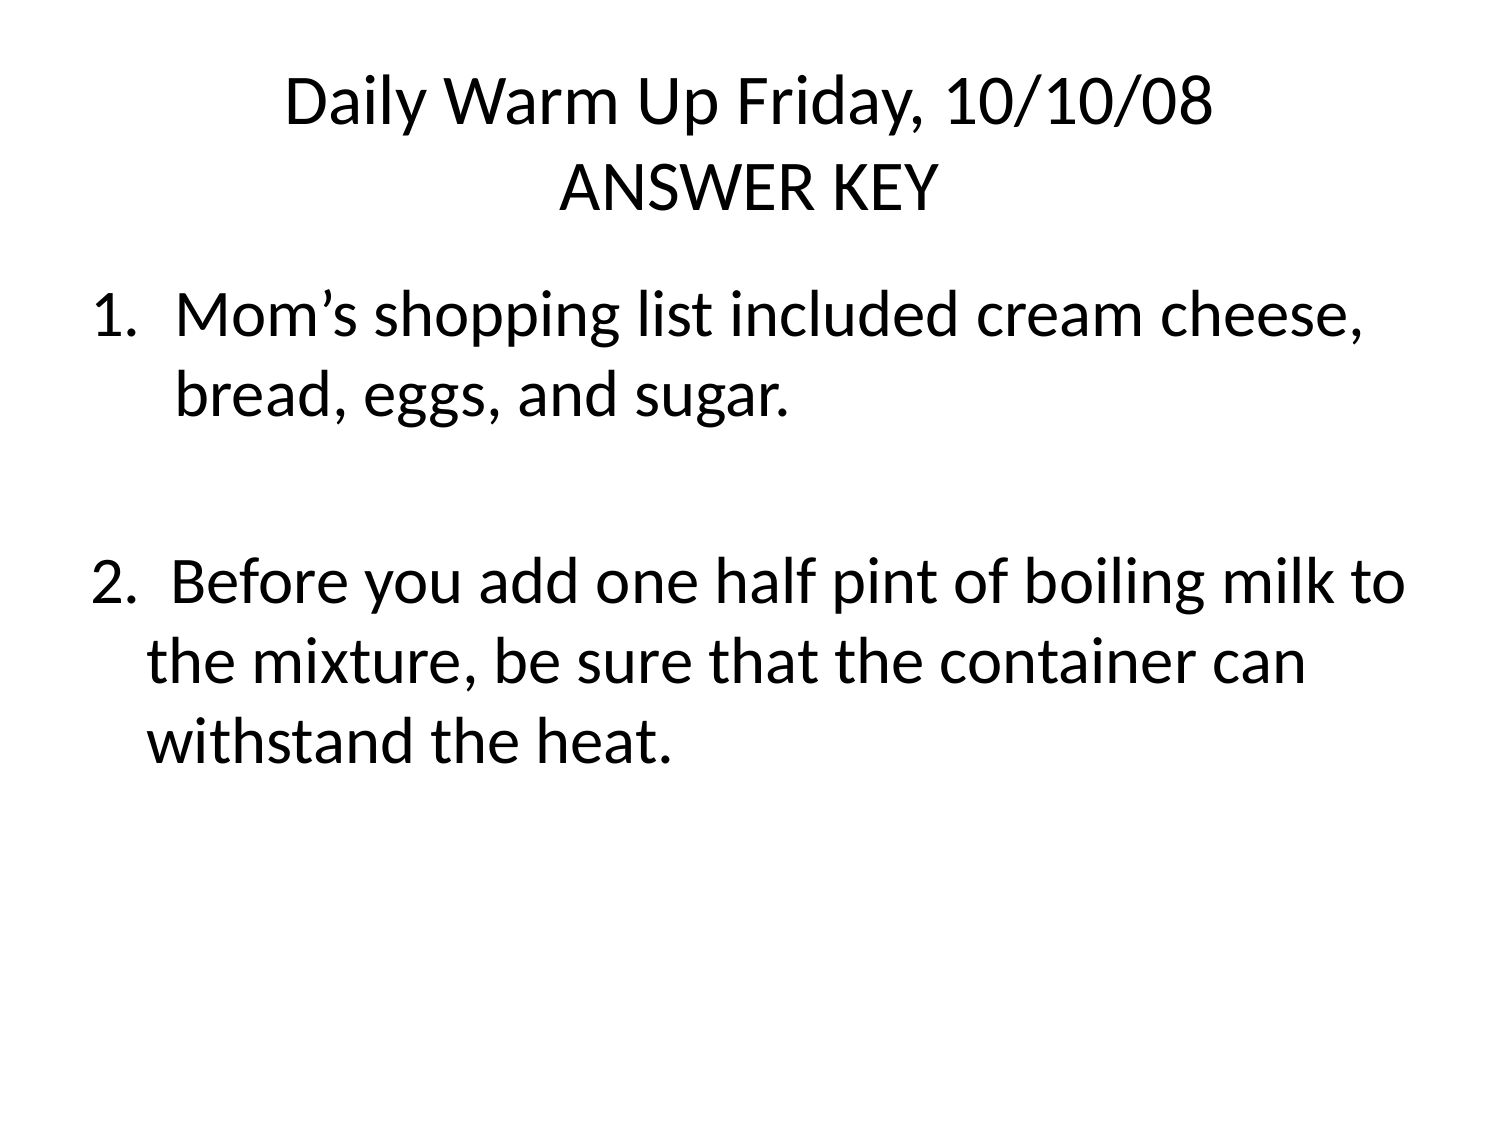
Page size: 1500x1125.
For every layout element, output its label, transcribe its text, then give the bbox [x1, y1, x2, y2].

title Daily Warm Up Friday, 10/10/08 ANSWER KEY [75, 45, 1425, 233]
list Mom’s shopping list included cream cheese, bread, eggs, and sugar. 2. Before you add one half pint of boiling milk to the mixture, be sure that the container can withstand the heat. [75, 262, 1425, 1005]
